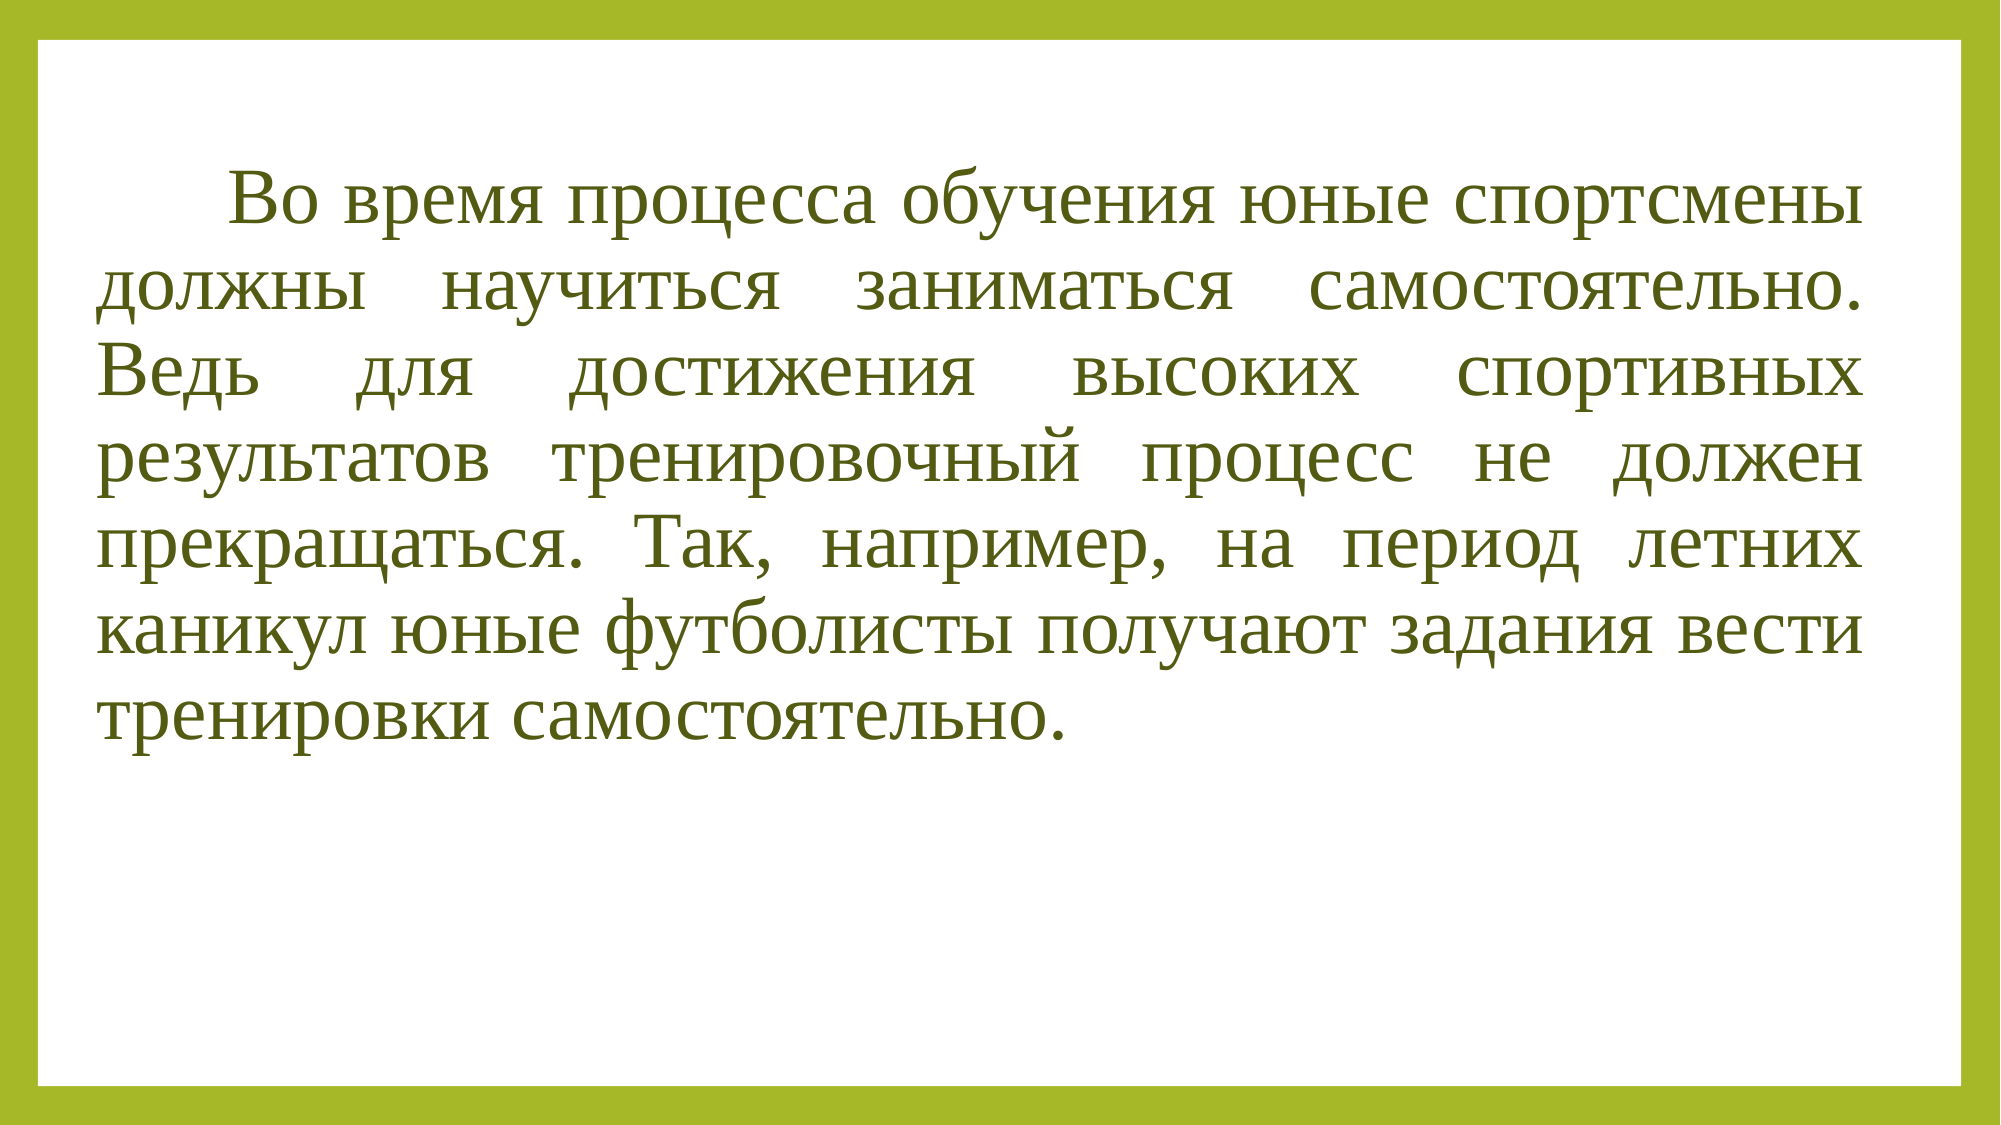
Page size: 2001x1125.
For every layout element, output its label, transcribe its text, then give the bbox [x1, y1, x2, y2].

title Во время процесса обучения юные спортсмены должны научиться заниматься самостоятельно. Ведь для достижения высоких спортивных результатов тренировочный процесс не должен прекращаться. Так, например, на период летних каникул юные футболисты получают задания вести тренировки самостоятельно. [81, 117, 1882, 794]
